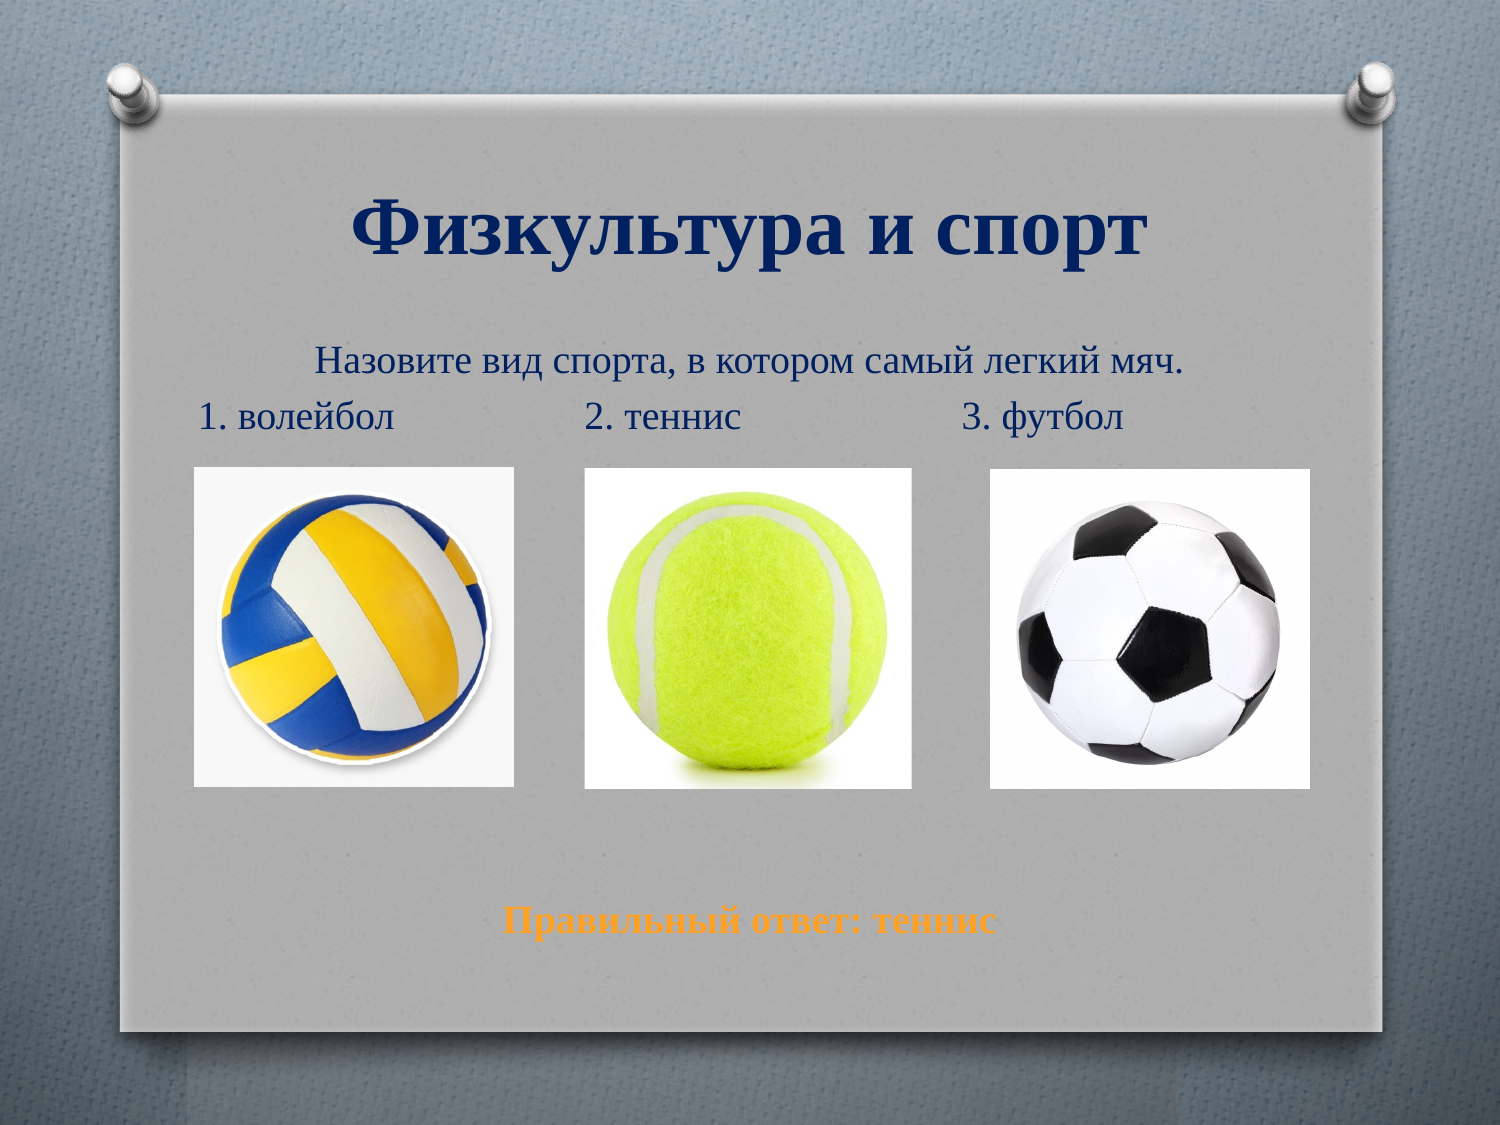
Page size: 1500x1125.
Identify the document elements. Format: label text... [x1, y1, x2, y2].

picture [1317, 35, 1439, 156]
picture [194, 467, 514, 788]
list Назовите вид спорта, в котором самый легкий мяч. 1. волейбол 2. теннис 3. футбол Правильный ответ: теннис [183, 326, 1317, 953]
picture [75, 29, 198, 153]
title Физкультура и спорт [237, 149, 1263, 279]
picture [584, 467, 912, 789]
picture [990, 468, 1311, 789]
